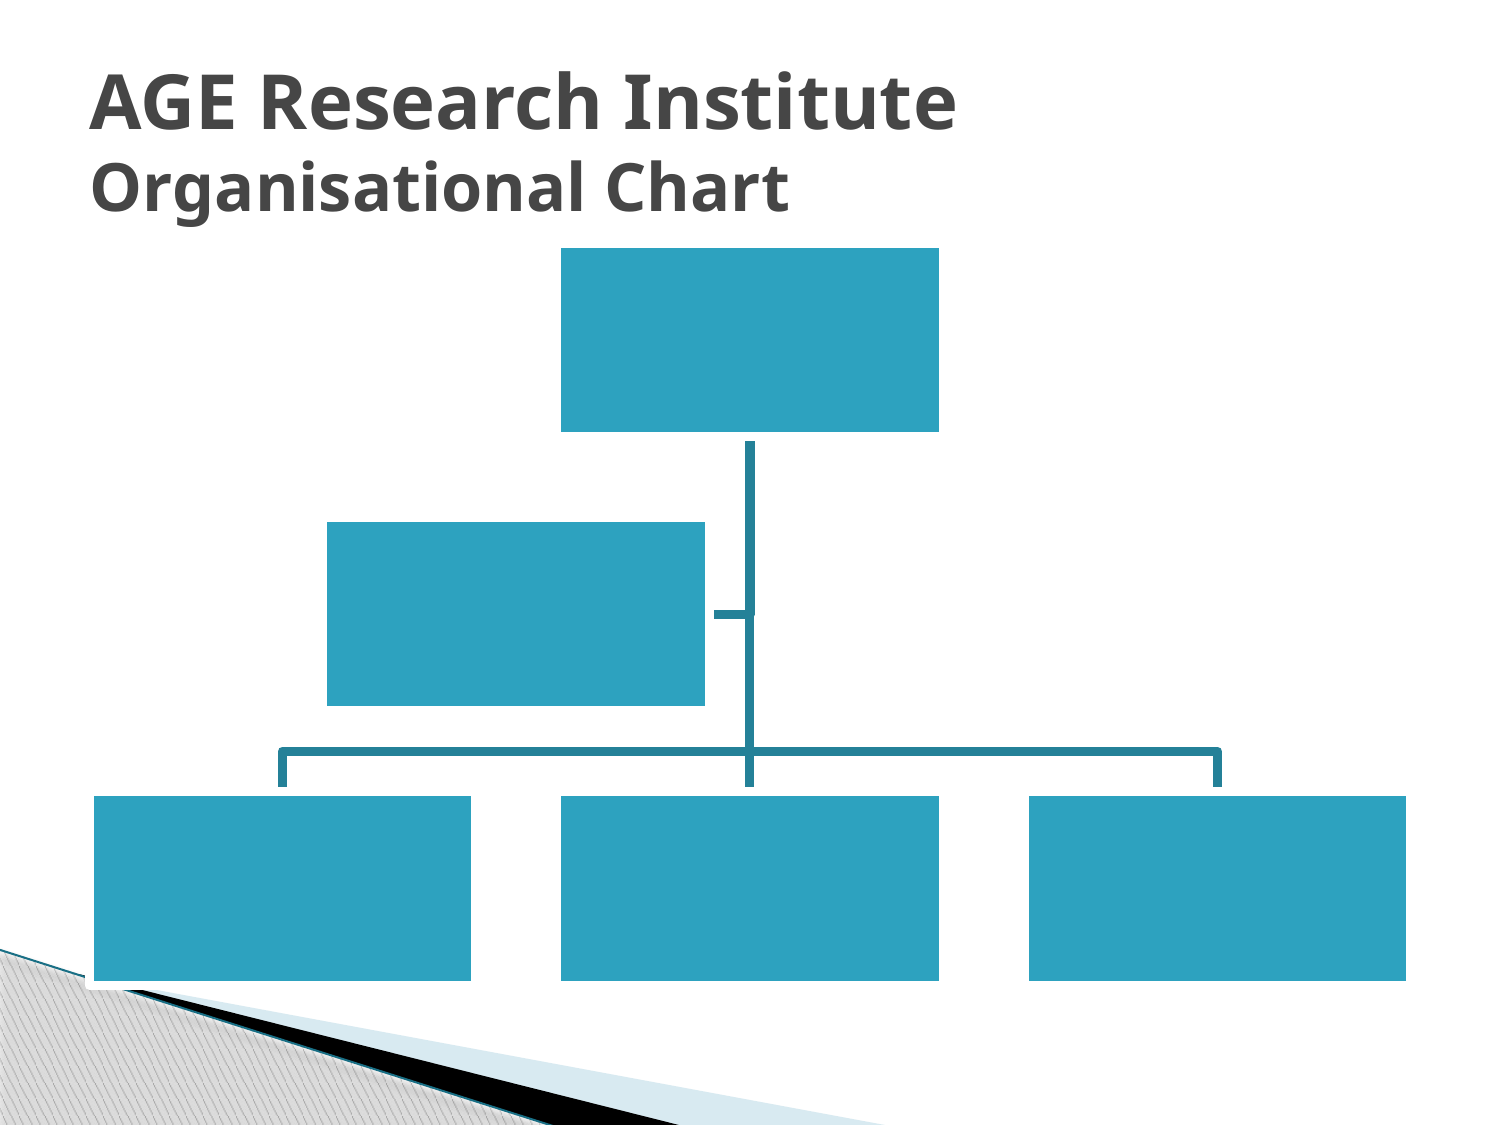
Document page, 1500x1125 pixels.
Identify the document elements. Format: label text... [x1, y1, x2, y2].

title AGE Research Institute Organisational Chart [75, 45, 1425, 233]
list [74, 242, 1426, 986]
